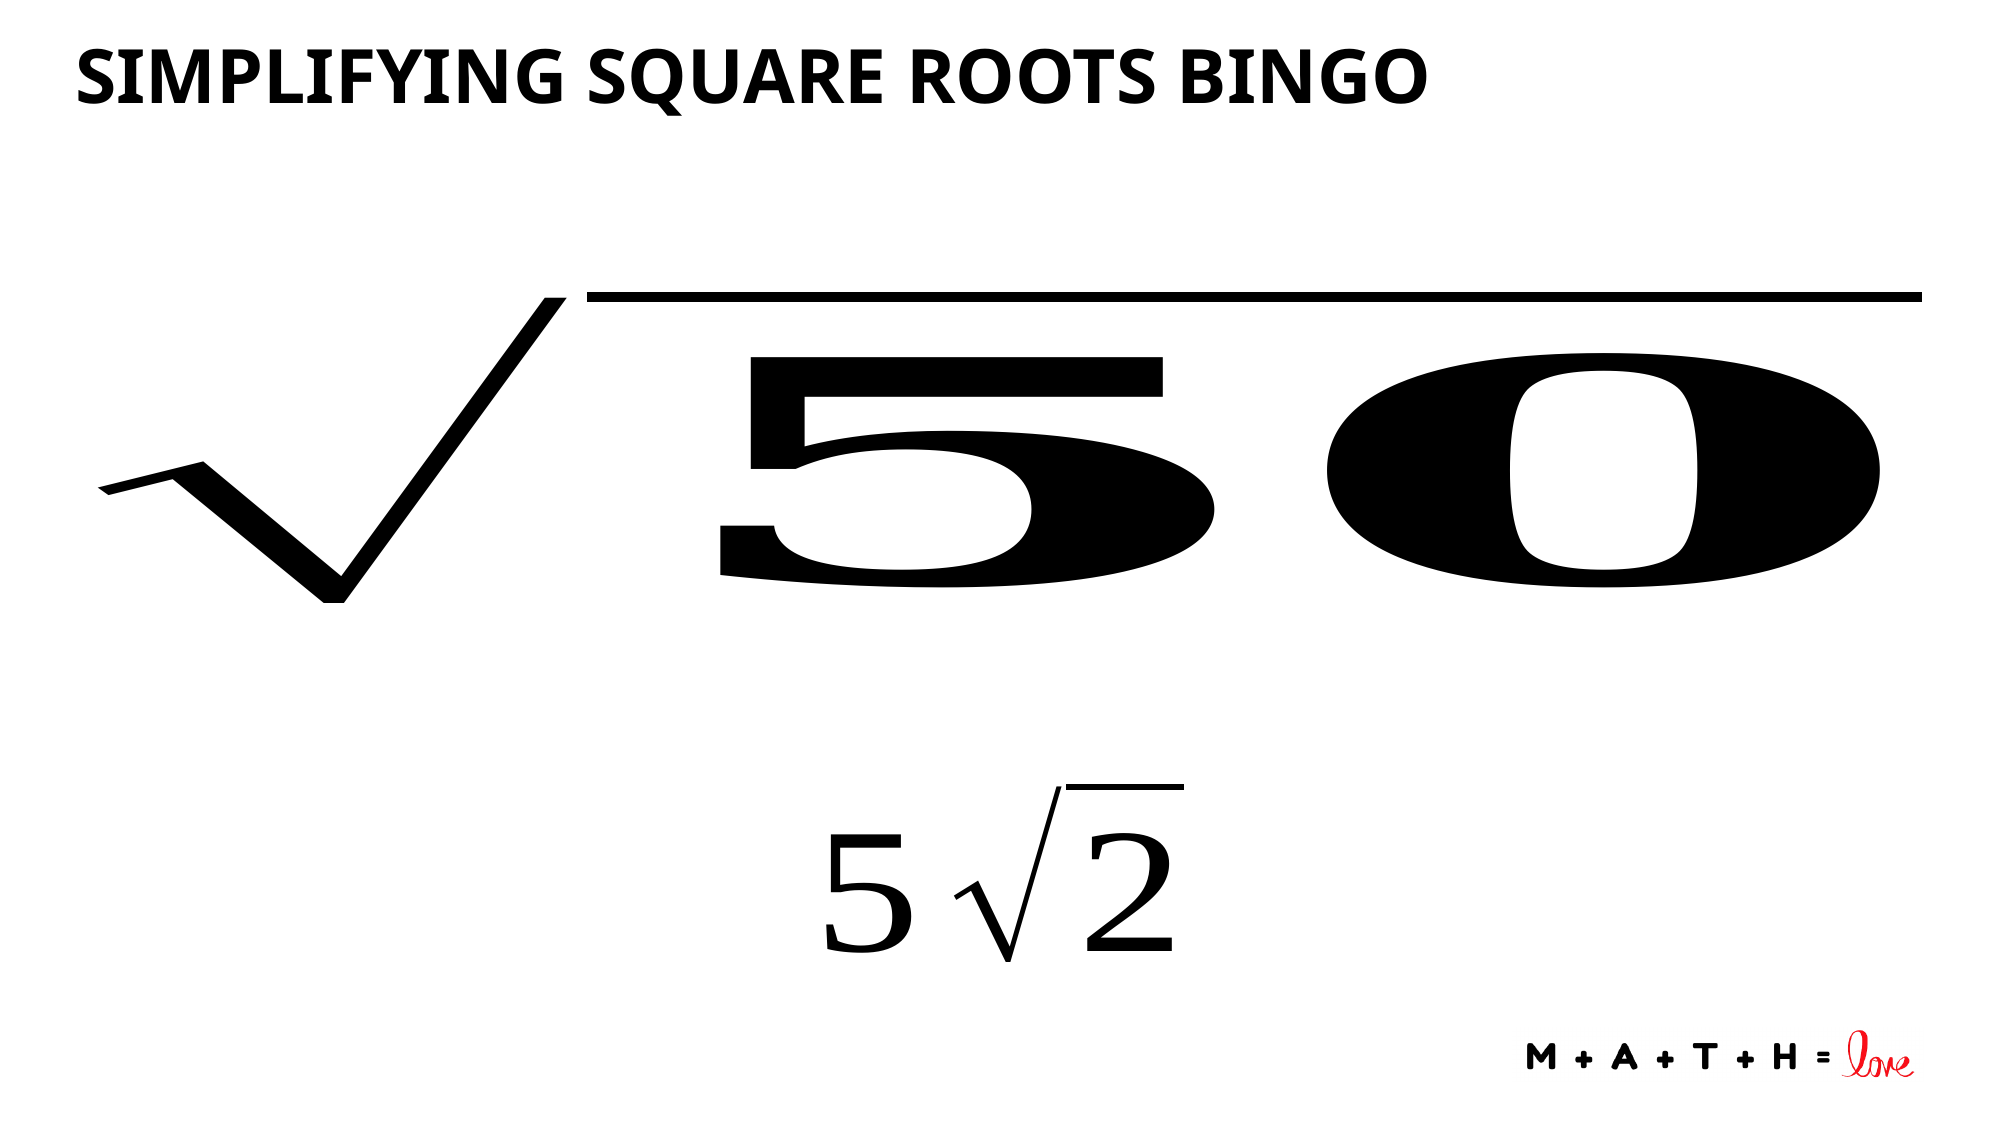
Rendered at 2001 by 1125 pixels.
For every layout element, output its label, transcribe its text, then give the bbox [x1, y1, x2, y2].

picture [1511, 1026, 1925, 1082]
text_box SIMPLIFYING SQUARE ROOTS BINGO [60, 20, 1448, 126]
